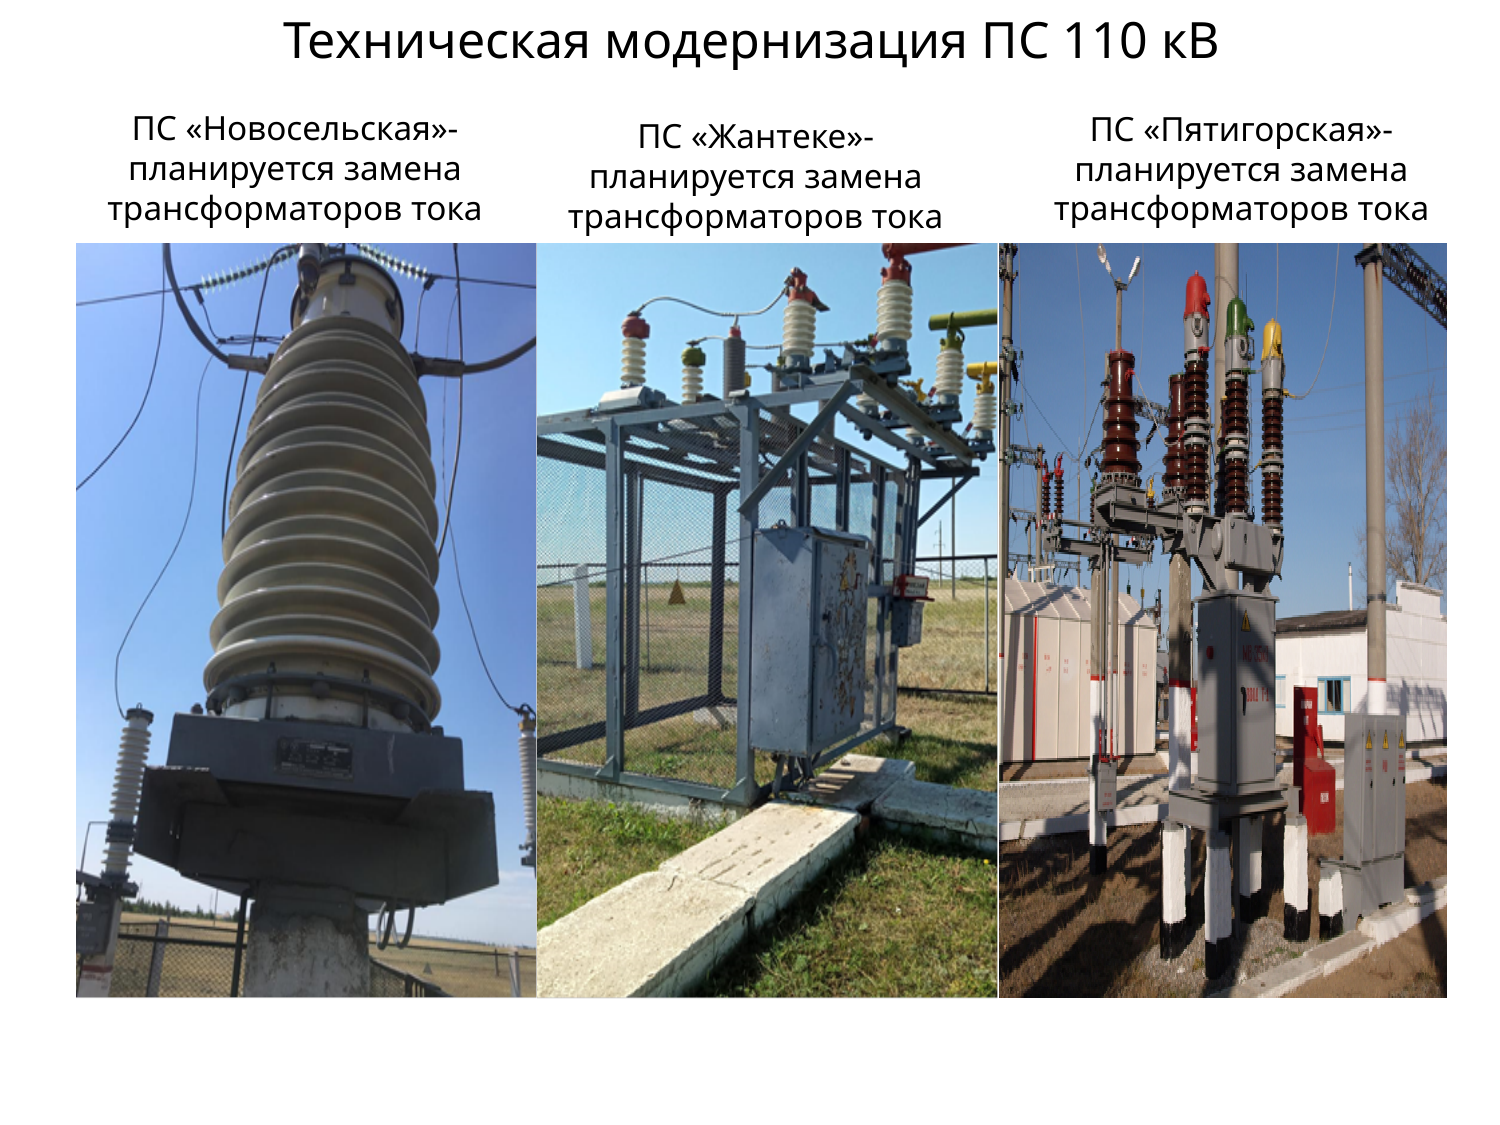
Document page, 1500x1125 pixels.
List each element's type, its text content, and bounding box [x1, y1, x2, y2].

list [76, 243, 535, 1000]
text_box ПС «Новосельская»- планируется замена трансформаторов тока [53, 100, 538, 235]
picture [537, 243, 1448, 1000]
title Техническая модернизация ПС 110 кВ [76, 0, 1427, 79]
text_box ПС «Пятигорская»- планируется замена трансформаторов тока [993, 100, 1490, 235]
text_box ПС «Жантеке»- планируется замена трансформаторов тока [537, 107, 975, 241]
